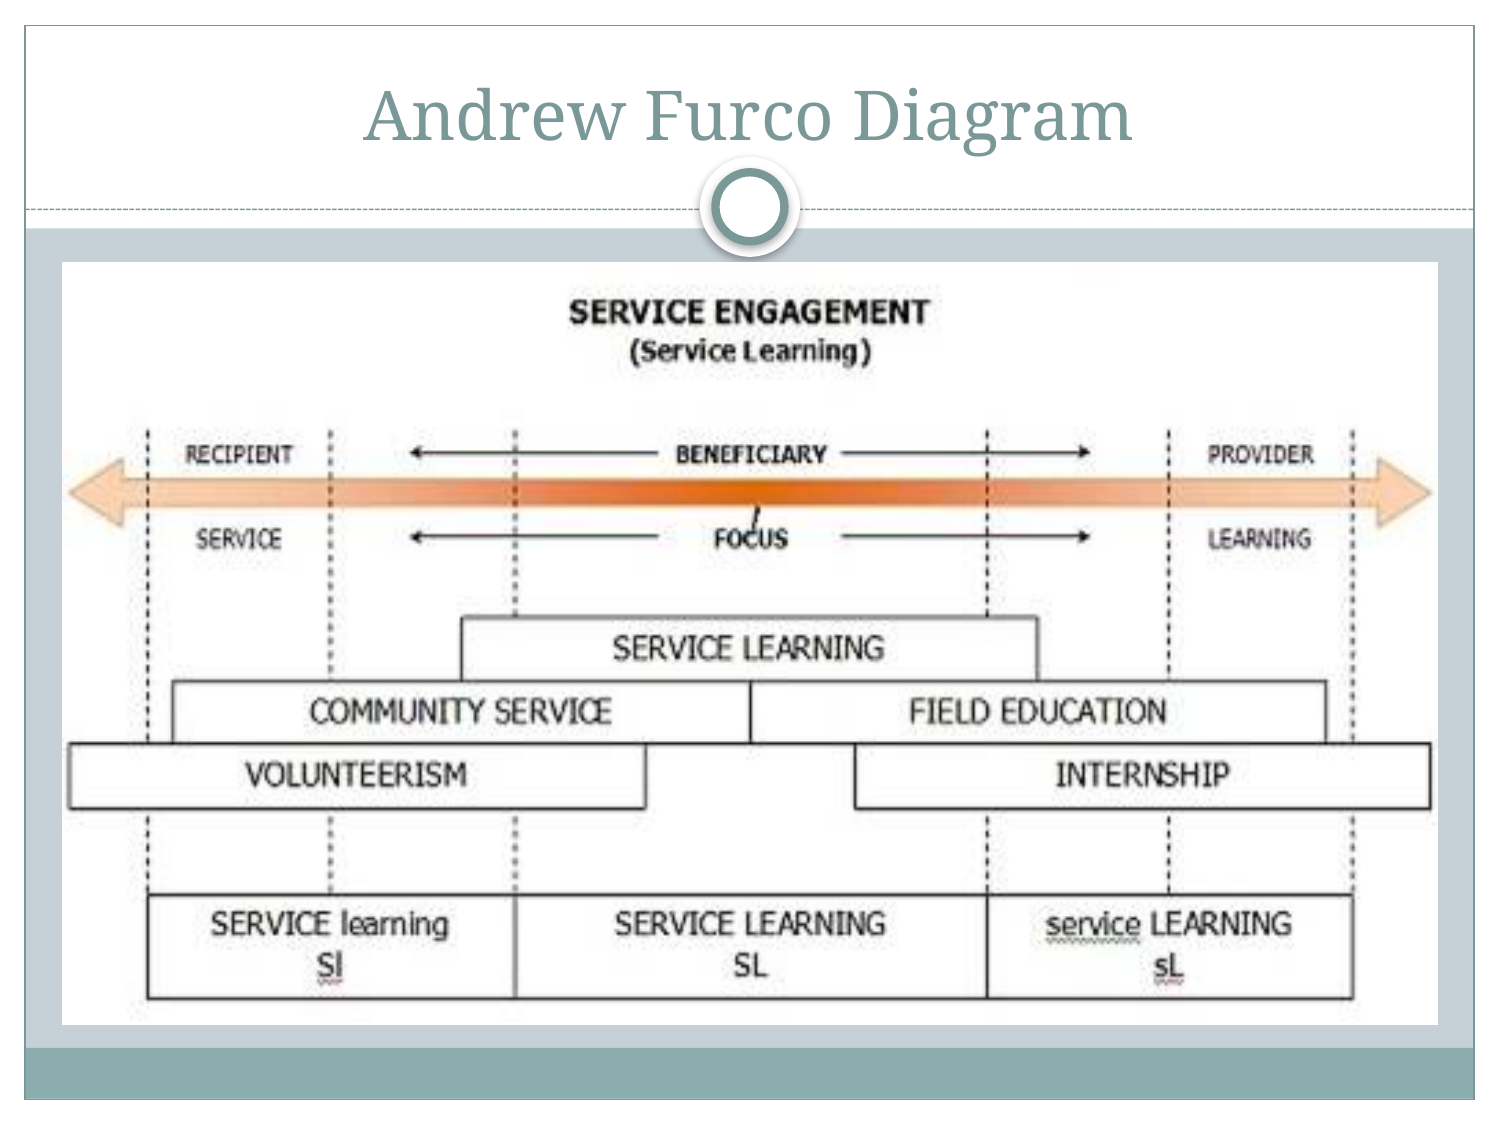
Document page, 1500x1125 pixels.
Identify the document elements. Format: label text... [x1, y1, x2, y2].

title Andrew Furco Diagram [49, 37, 1450, 162]
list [62, 262, 1438, 1026]
